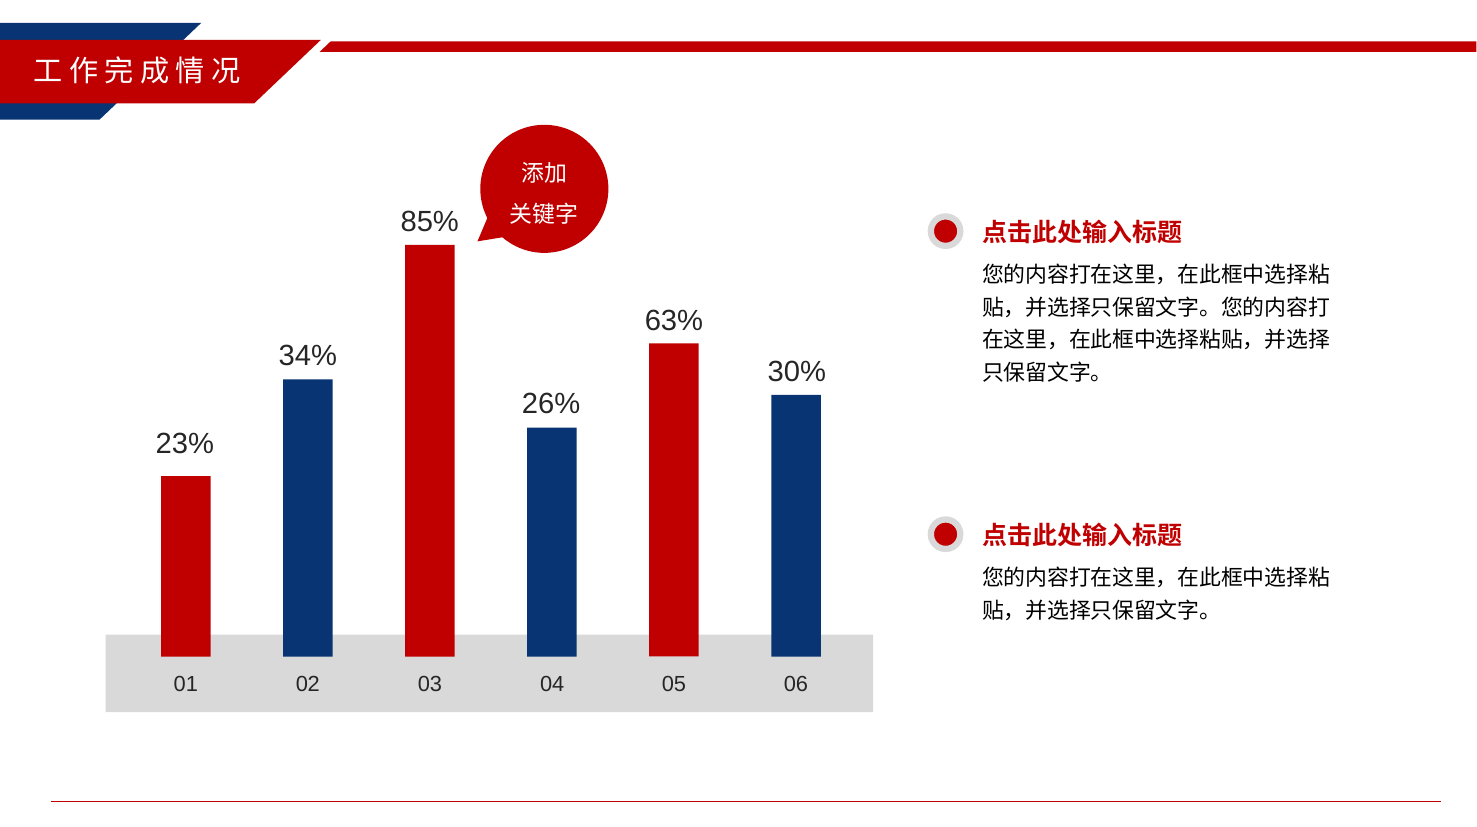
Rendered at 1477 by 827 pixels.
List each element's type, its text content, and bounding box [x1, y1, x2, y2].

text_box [930, 511, 1361, 629]
text_box 06 [769, 662, 823, 704]
text_box [282, 379, 334, 658]
text_box [526, 427, 578, 658]
text_box [105, 634, 874, 713]
text_box 23% [140, 416, 230, 467]
text_box 63% [629, 293, 719, 344]
text_box [326, 40, 1477, 54]
text_box [770, 395, 822, 658]
text_box 02 [280, 662, 335, 704]
text_box 01 [158, 662, 213, 704]
text_box 85% [385, 195, 475, 245]
text_box 03 [402, 662, 457, 704]
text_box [930, 208, 1361, 425]
text_box [648, 344, 700, 657]
text_box 工作完成情况 [0, 44, 420, 95]
text_box [0, 105, 117, 121]
text_box 04 [525, 662, 579, 704]
text_box [0, 95, 265, 105]
text_box 05 [647, 662, 701, 704]
text_box [0, 38, 324, 44]
text_box [160, 475, 212, 658]
text_box 34% [263, 328, 352, 379]
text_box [480, 124, 609, 253]
text_box [404, 245, 456, 658]
text_box 26% [506, 377, 596, 427]
text_box 30% [752, 344, 842, 395]
text_box [0, 21, 204, 38]
